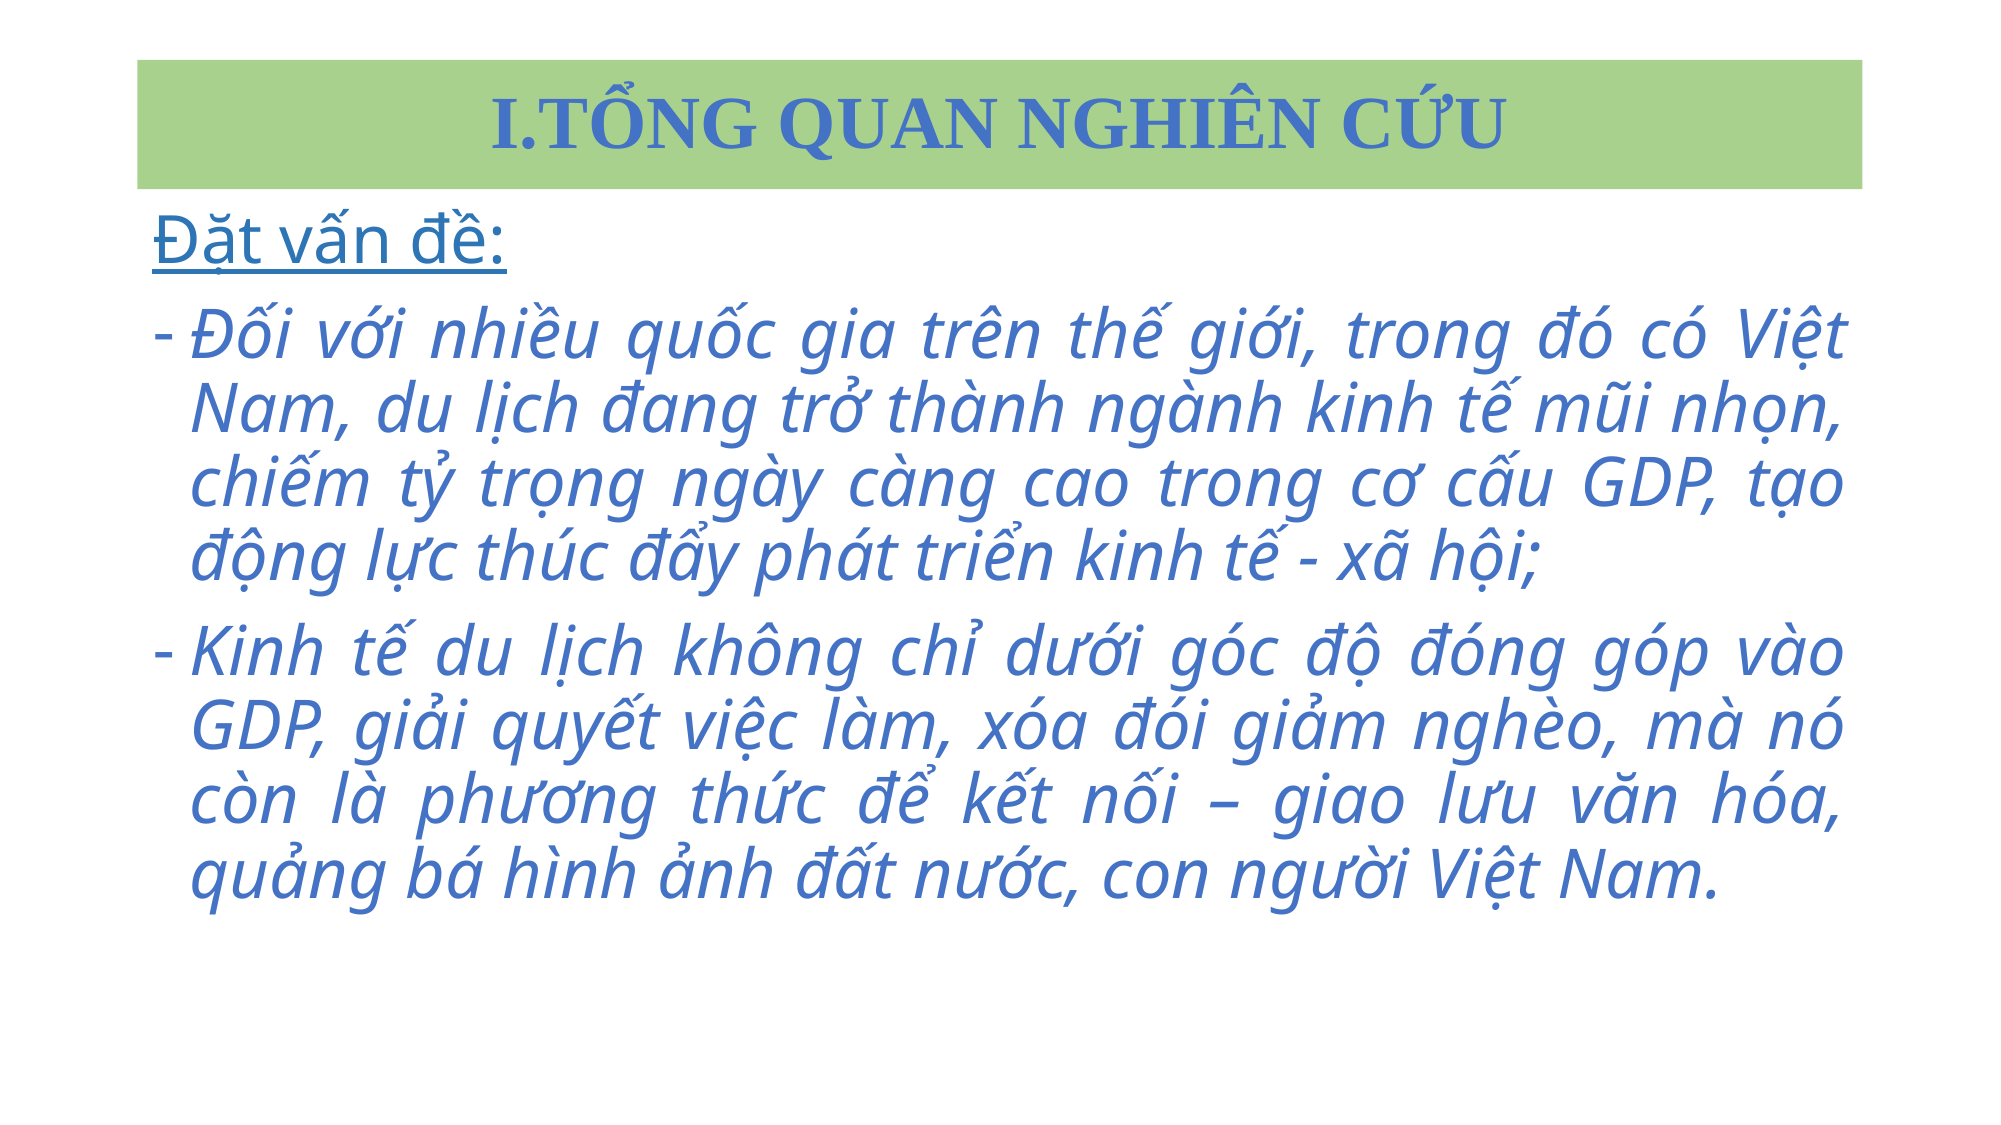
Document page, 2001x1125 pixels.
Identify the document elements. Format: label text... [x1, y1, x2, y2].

title I.TỔNG QUAN NGHIÊN CỨU [137, 59, 1863, 190]
list Đặt vấn đề: Đối với nhiều quốc gia trên thế giới, trong đó có Việt Nam, du lịch đang trở thành ngành kinh tế mũi nhọn, chiếm tỷ trọng ngày càng cao trong cơ cấu GDP, tạo động lực thúc đẩy phát triển kinh tế - xã hội; Kinh tế du lịch không chỉ dưới góc độ đóng góp vào GDP, giải quyết việc làm, xóa đói giảm nghèo, mà nó còn là phương thức để kết nối – giao lưu văn hóa, quảng bá hình ảnh đất nước, con người Việt Nam. [137, 198, 1863, 1076]
